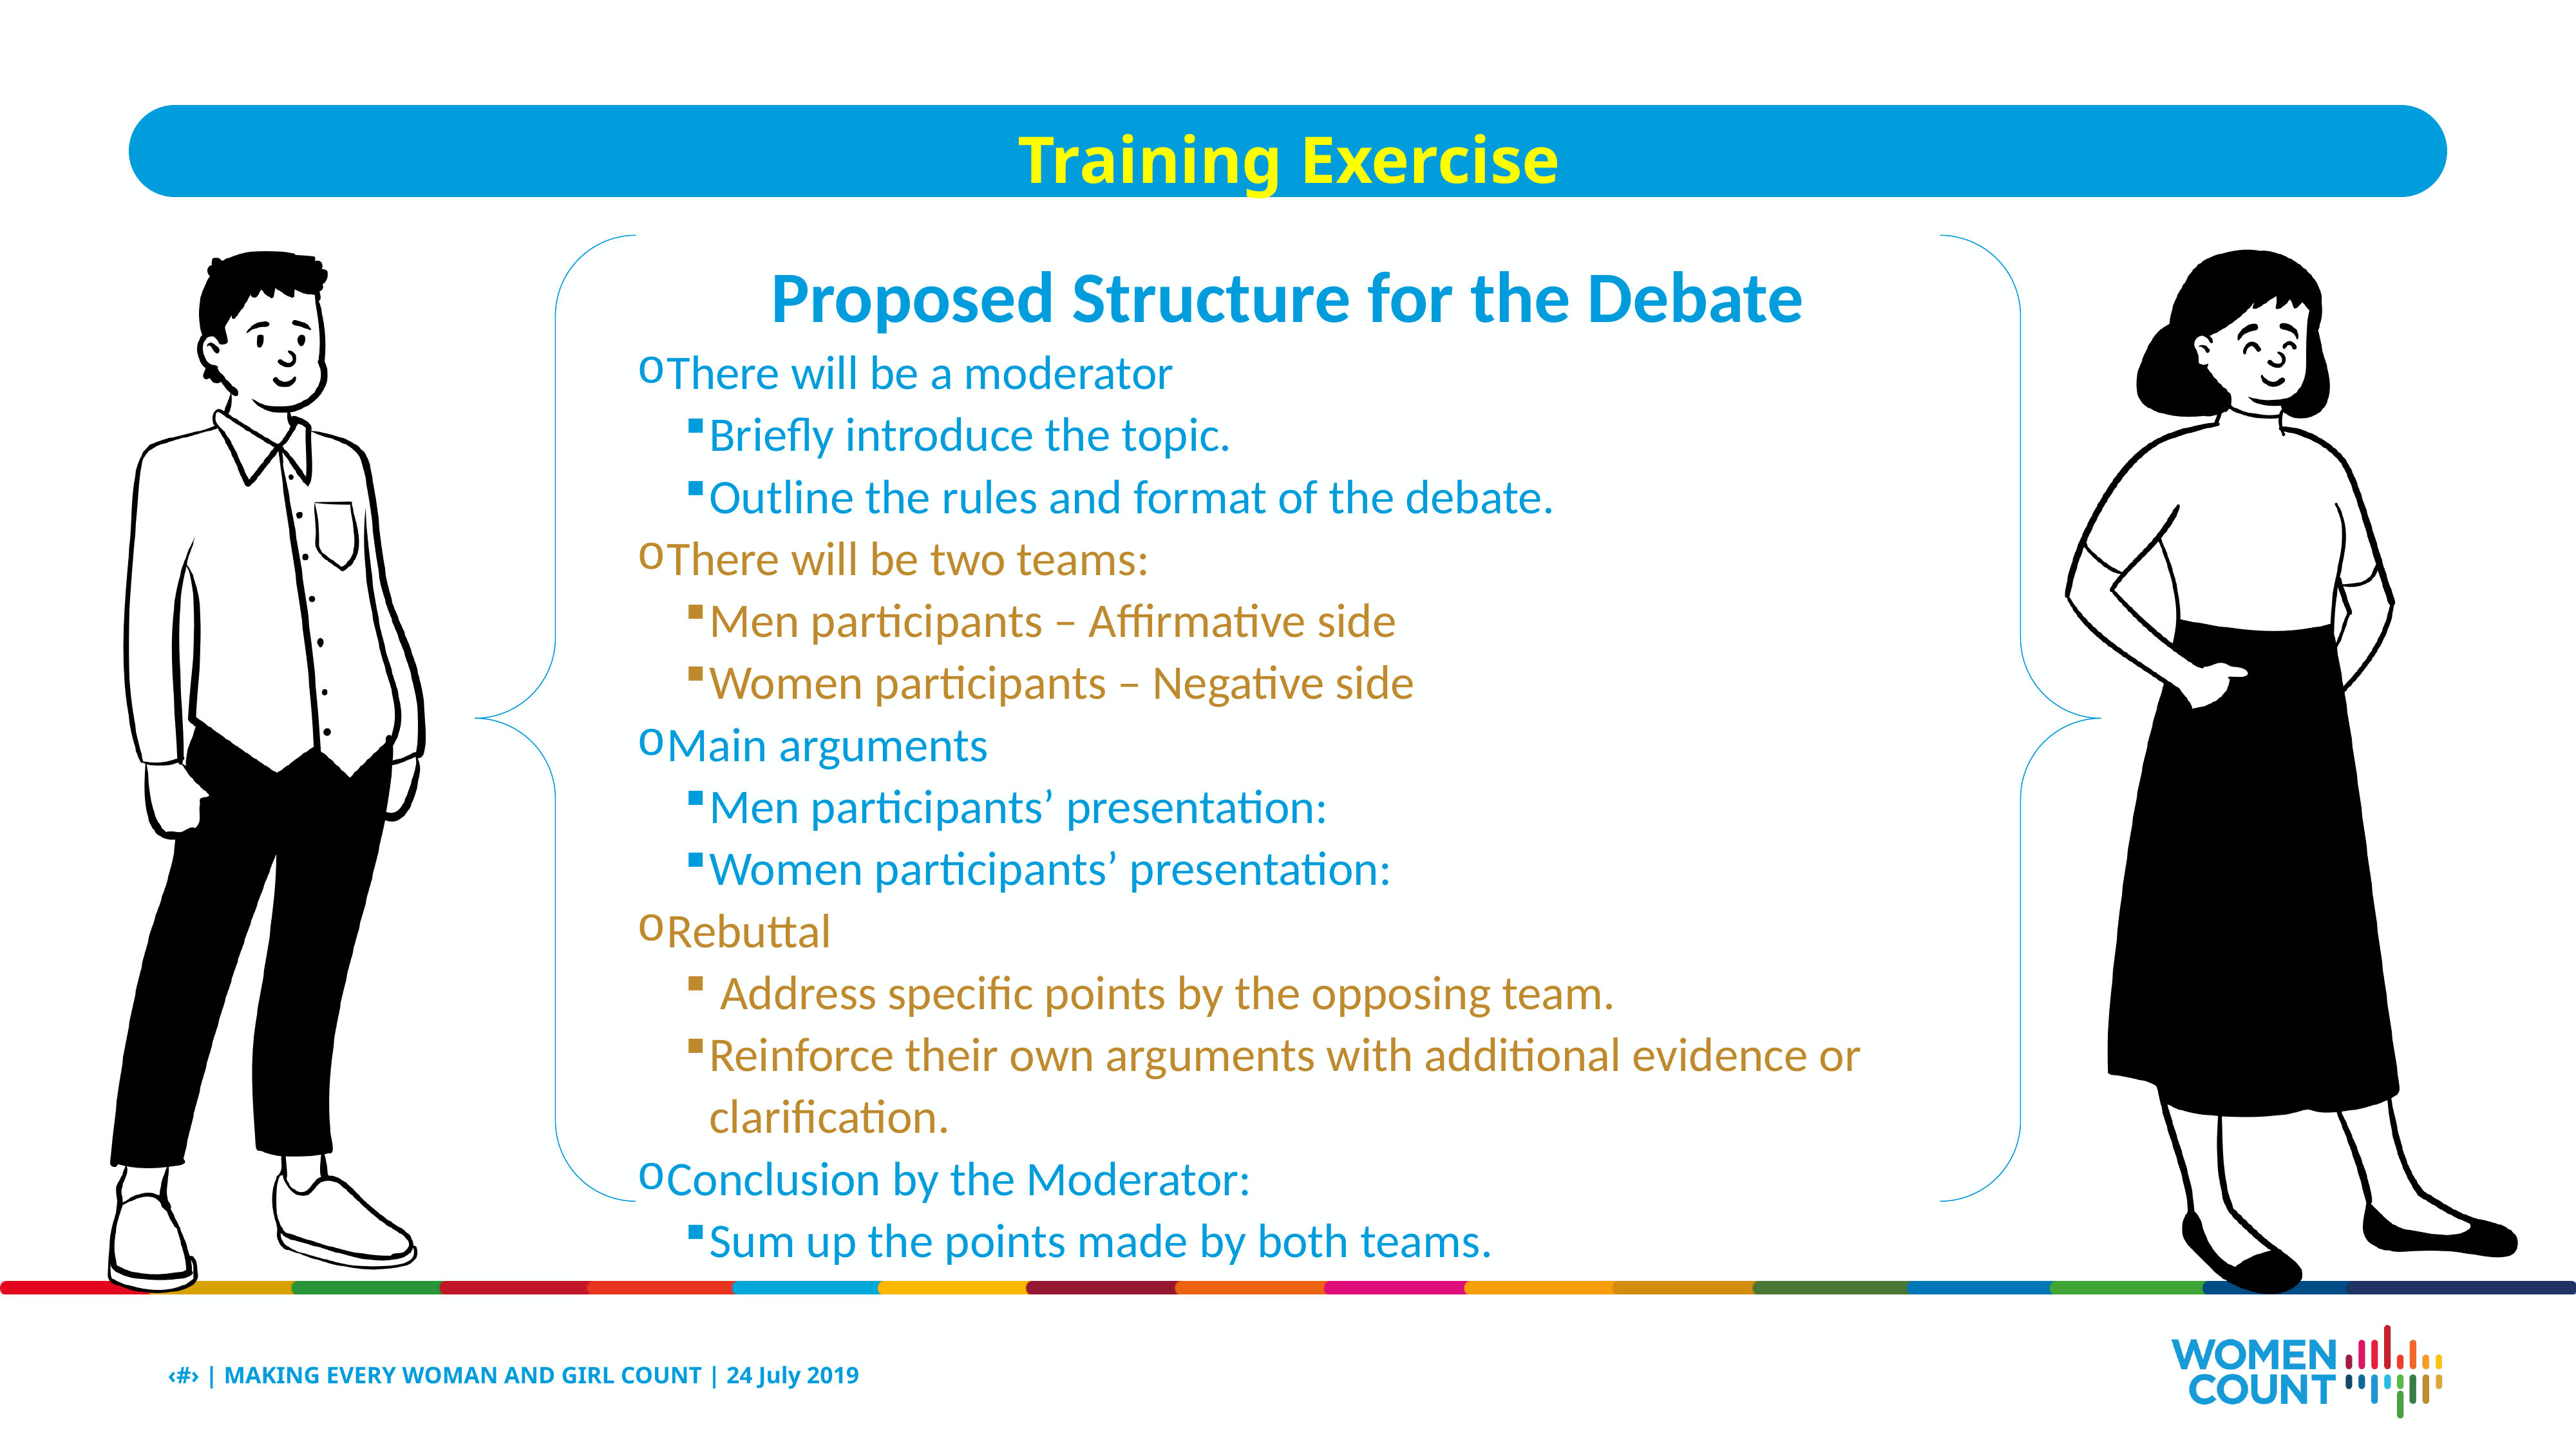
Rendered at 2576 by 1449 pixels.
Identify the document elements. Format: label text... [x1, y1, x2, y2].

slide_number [167, 1360, 1542, 1388]
picture [2052, 239, 2527, 1304]
list Training Exercise [167, 119, 2411, 198]
picture [97, 239, 437, 1304]
text_box Proposed Structure for the Debate There will be a moderator Briefly introduce the topic. Outline the rules and format of the debate. There will be two teams: Men participants – Affirmative side Women participants – Negative side Main arguments Men participants’ presentation: Women participants’ presentation: Rebuttal Address specific points by the opposing team. Reinforce their own arguments with additional evidence or clarification. Conclusion by the Moderator: Sum up the points made by both teams. [474, 234, 2050, 1202]
picture [2052, 704, 2087, 733]
